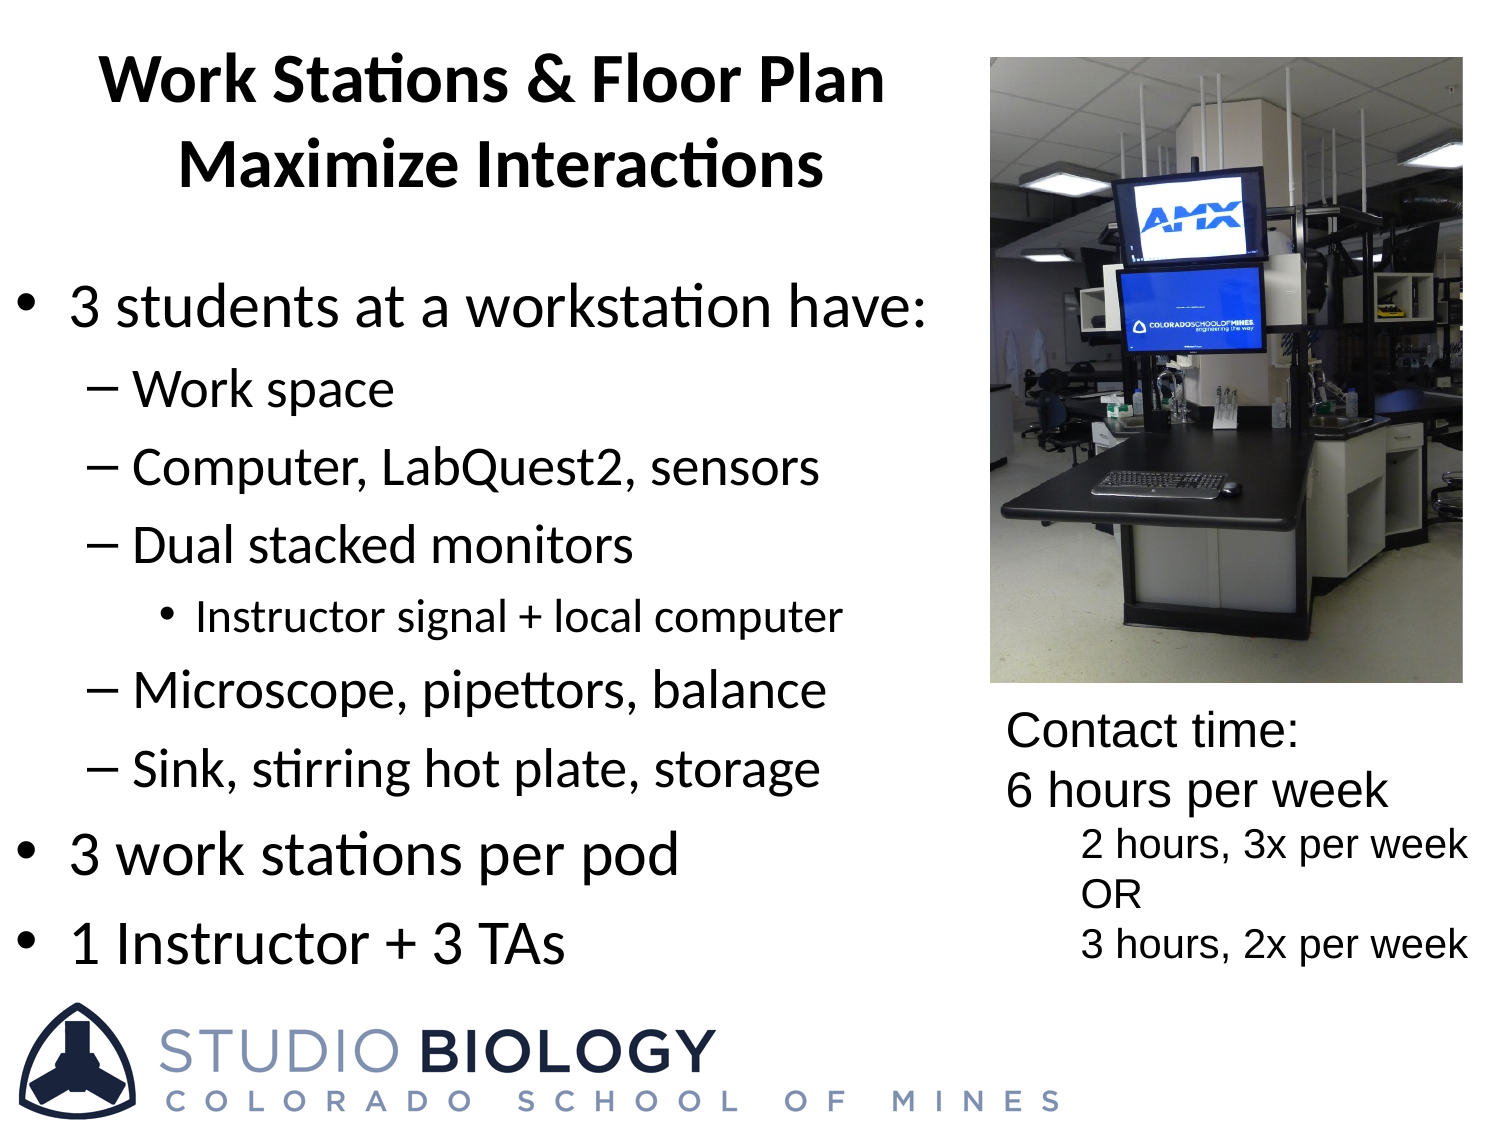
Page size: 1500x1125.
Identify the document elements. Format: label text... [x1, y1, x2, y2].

title Work Stations & Floor Plan Maximize Interactions [0, 22, 1003, 211]
list 3 students at a workstation have: Work space Computer, LabQuest2, sensors Dual stacked monitors Instructor signal + local computer Microscope, pipettors, balance Sink, stirring hot plate, storage 3 work stations per pod 1 Instructor + 3 TAs [0, 255, 1042, 986]
picture [990, 57, 1463, 683]
text_box Contact time: 6 hours per week 2 hours, 3x per week OR 3 hours, 2x per week [990, 689, 1488, 975]
picture [0, 993, 1500, 1125]
